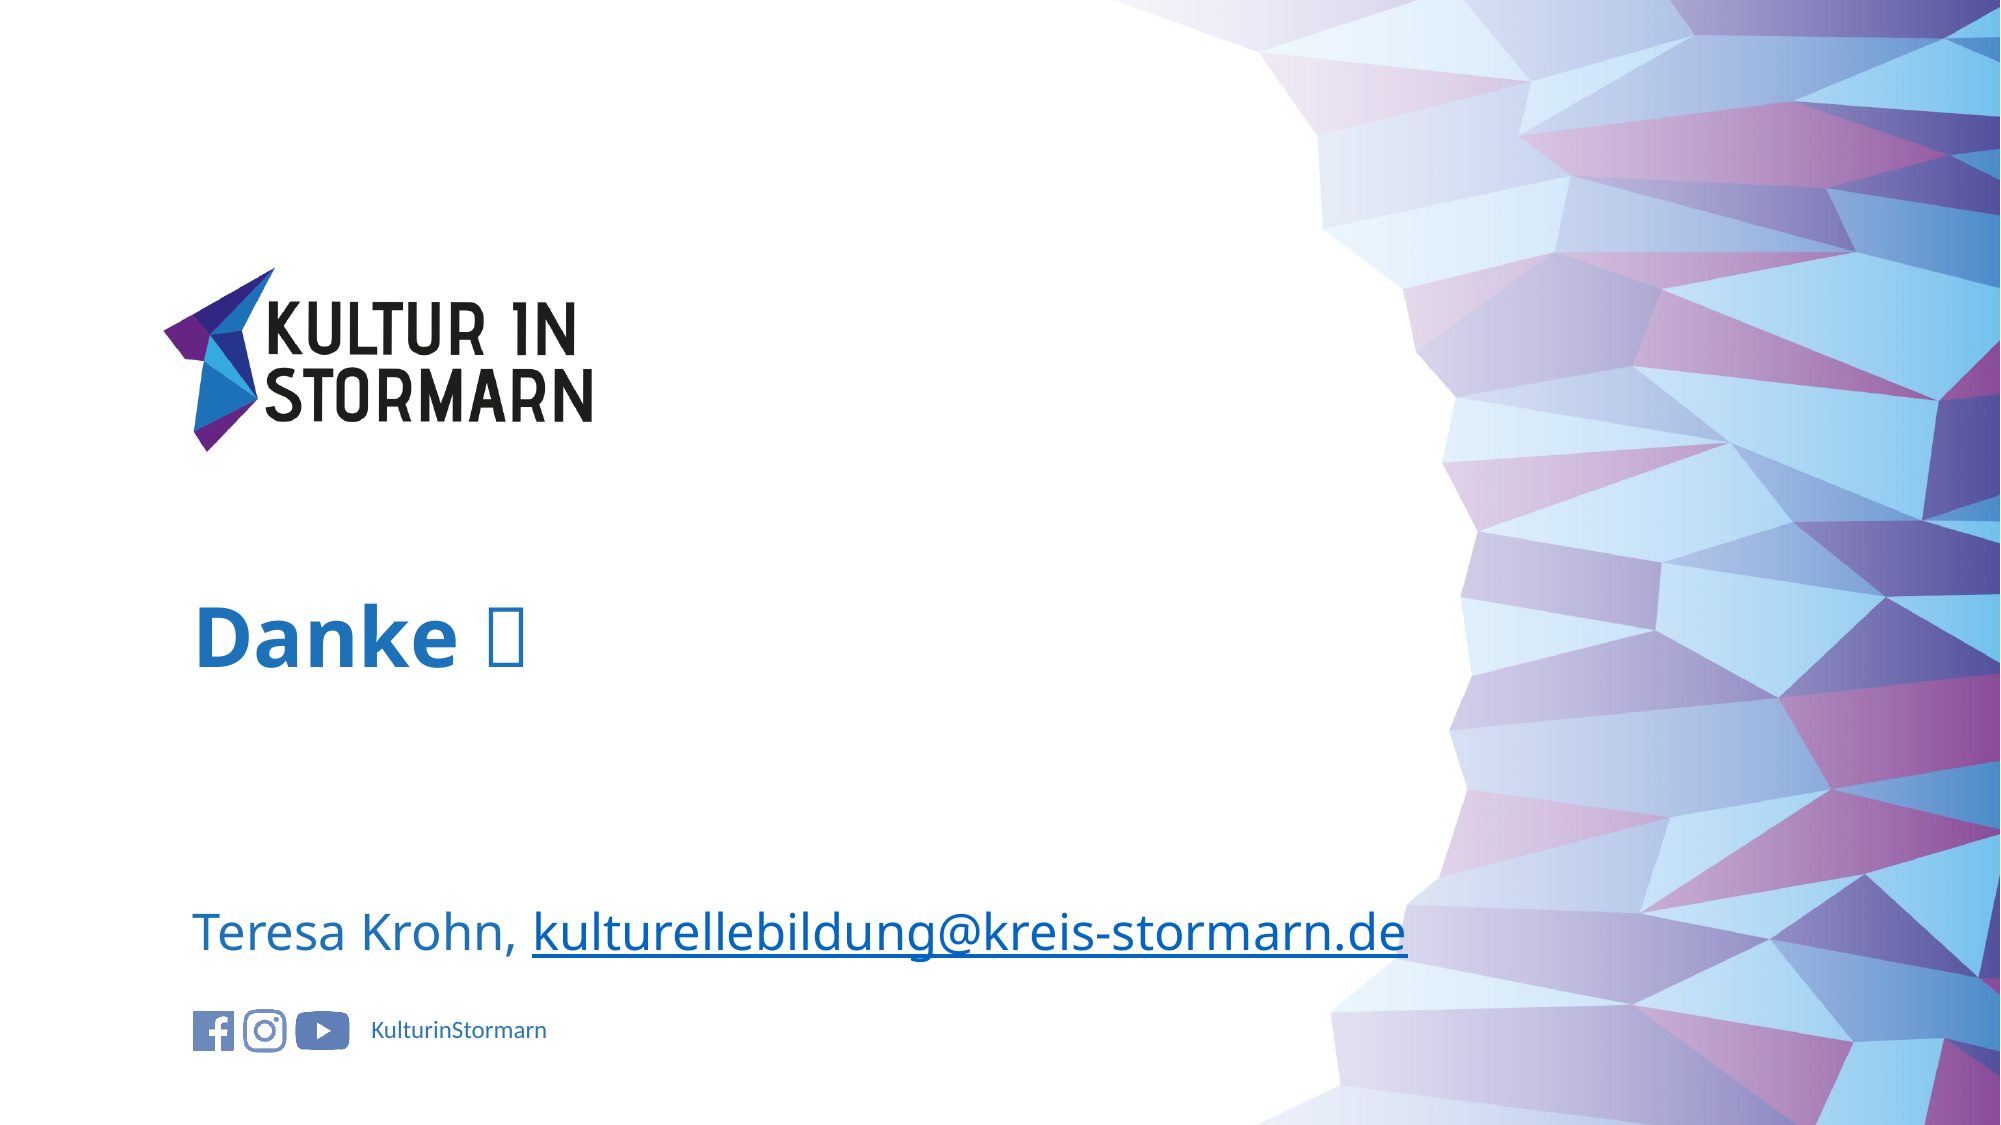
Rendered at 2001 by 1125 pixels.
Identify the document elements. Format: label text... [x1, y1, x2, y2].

text_box Teresa Krohn, kulturellebildung@kreis-stormarn.de [177, 798, 1503, 1007]
text_box KulturinStormarn [356, 1006, 1840, 1048]
picture [189, 1007, 237, 1054]
title Danke  [177, 507, 1527, 794]
picture [163, 0, 2000, 1125]
